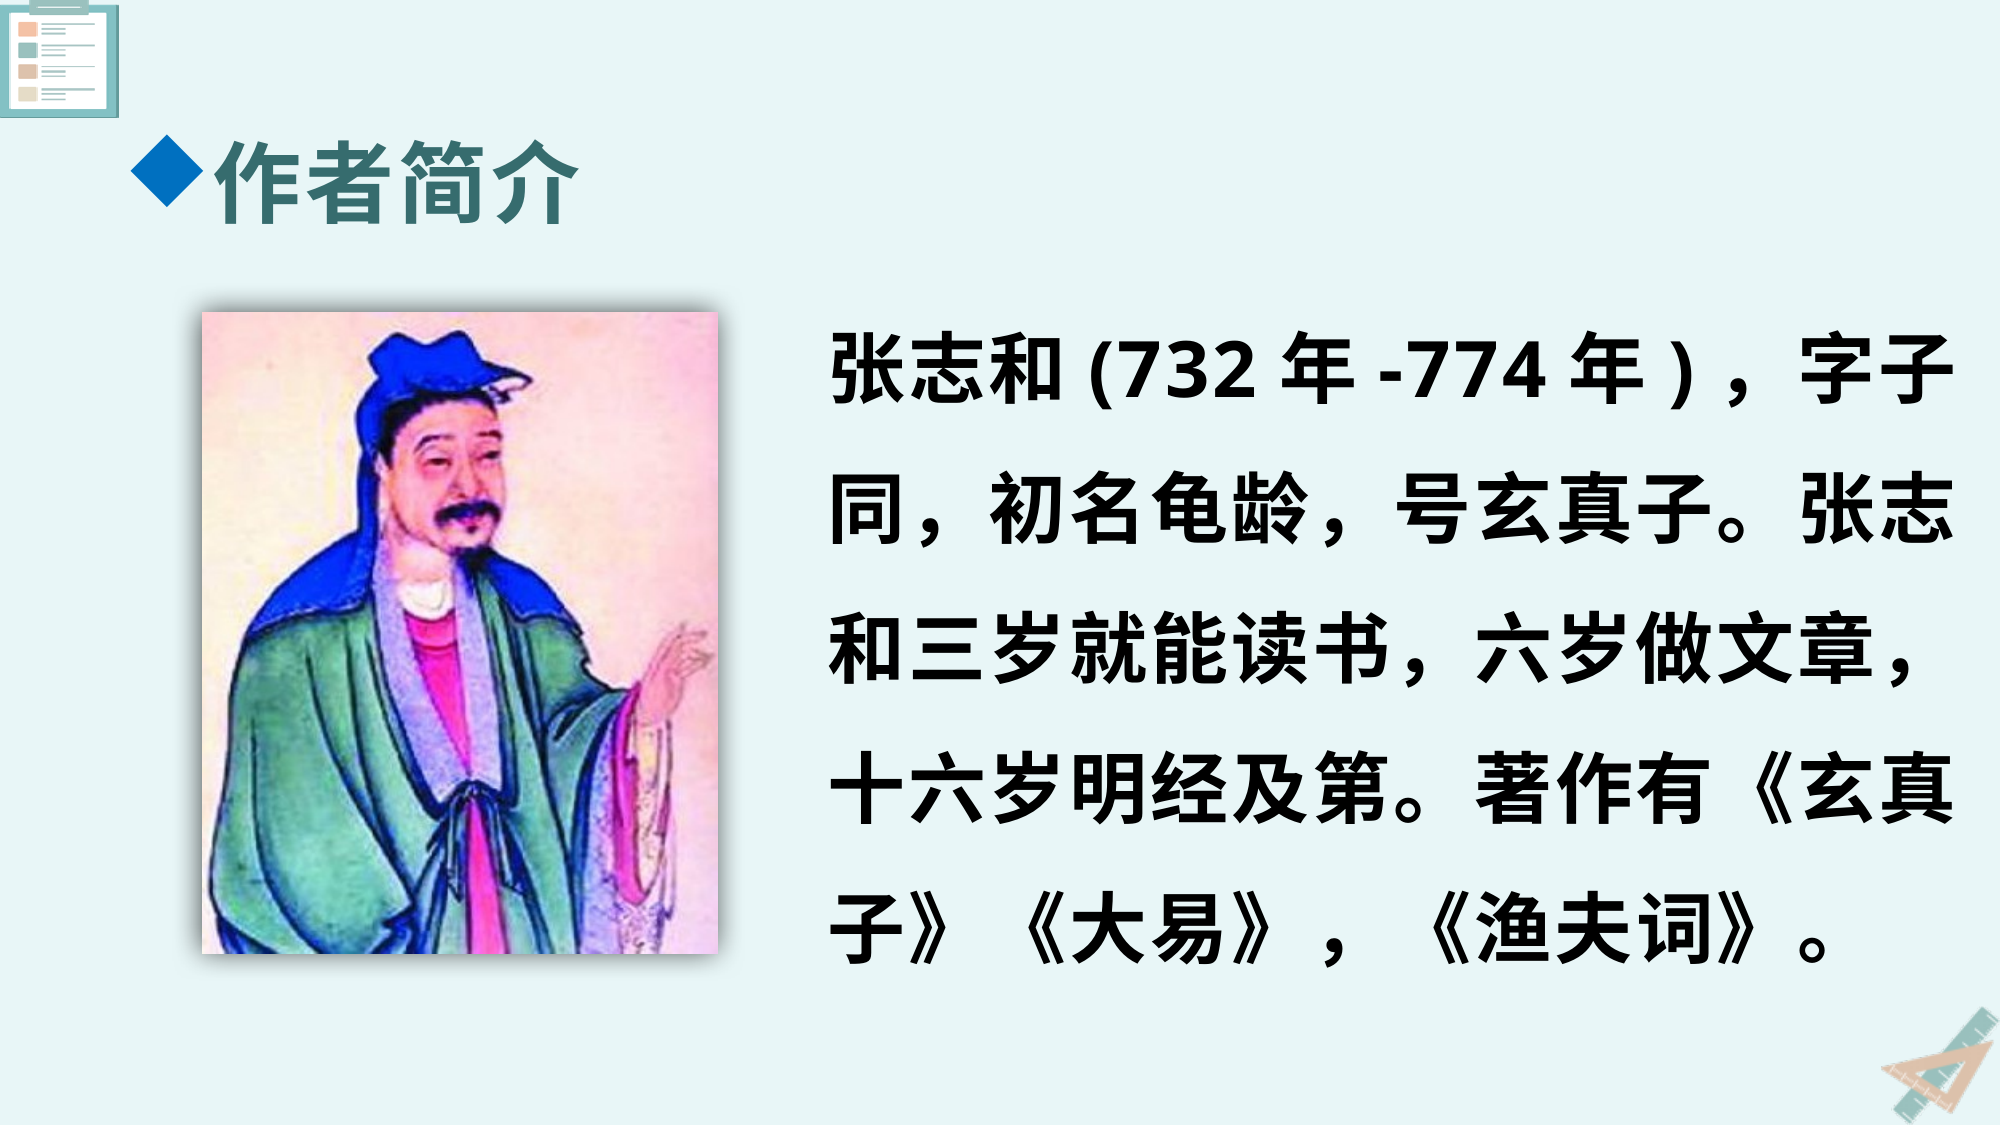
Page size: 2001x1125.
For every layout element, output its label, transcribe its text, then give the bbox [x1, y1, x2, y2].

picture [0, 0, 119, 119]
title 作者简介 [108, 93, 687, 282]
list 张志和(732年-774年)，字子同，初名龟龄，号玄真子。张志和三岁就能读书，六岁做文章，十六岁明经及第。著作有《玄真子》《大易》，《渔夫词》。 [812, 265, 2000, 969]
picture [202, 312, 718, 954]
picture [1881, 1006, 2000, 1125]
